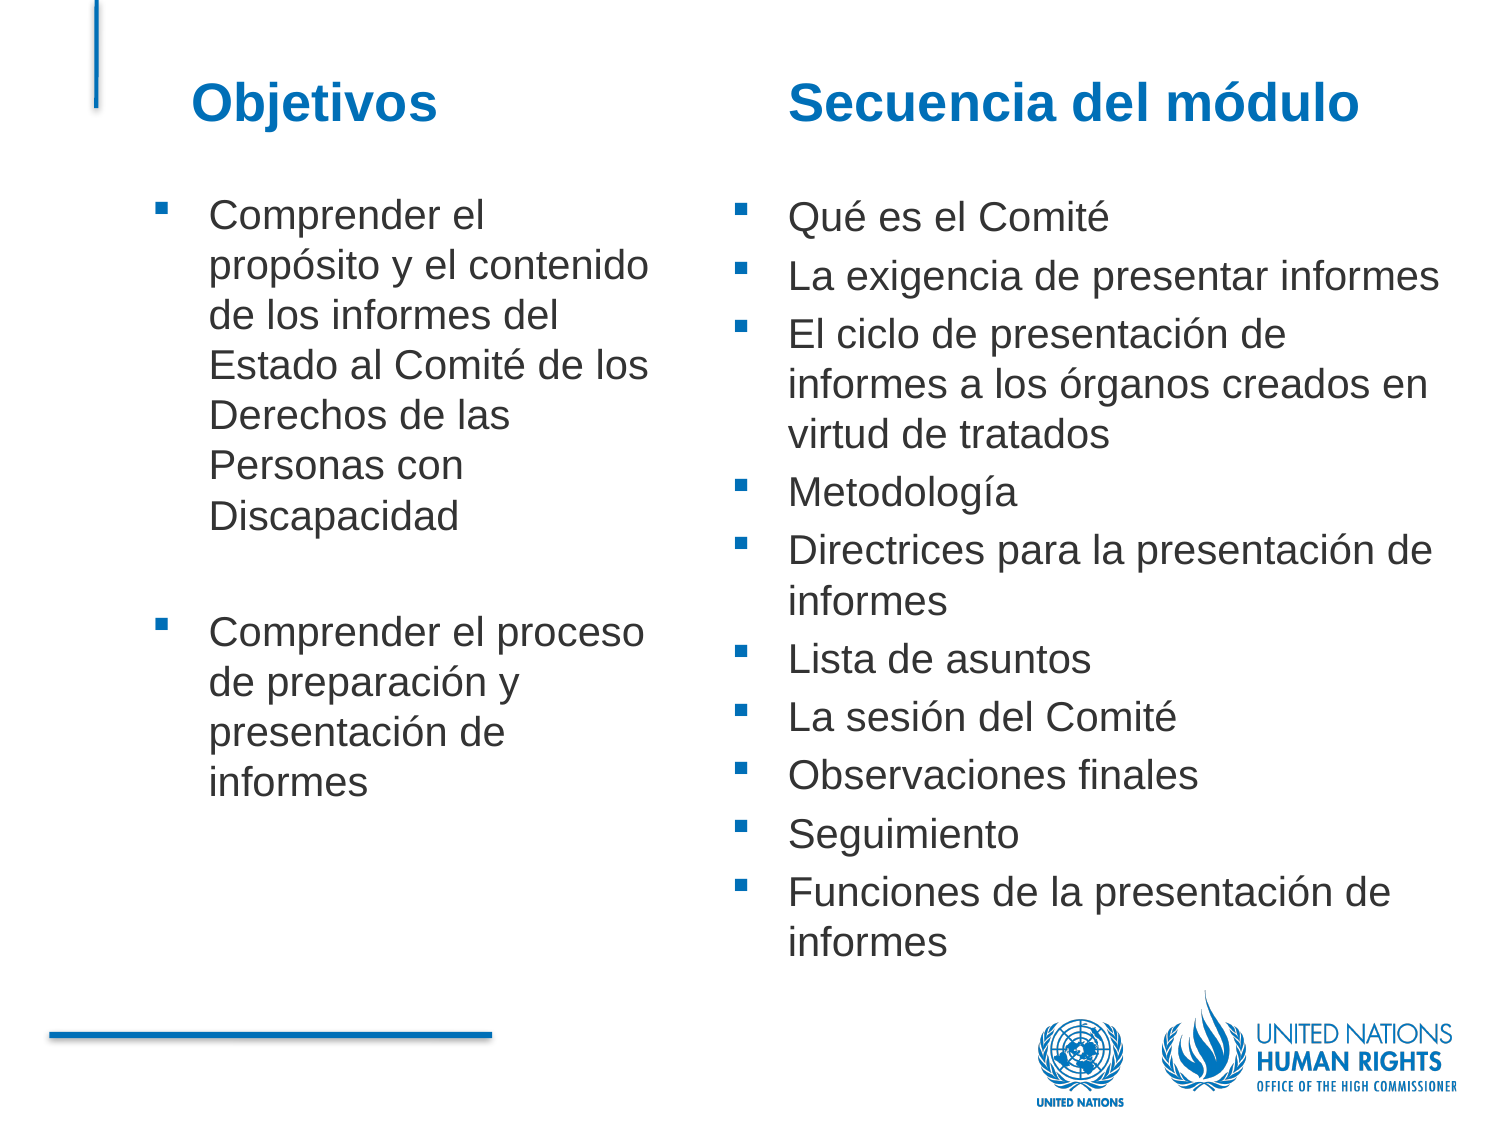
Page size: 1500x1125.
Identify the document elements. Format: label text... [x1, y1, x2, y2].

text_box Qué es el Comité La exigencia de presentar informes El ciclo de presentación de informes a los órganos creados en virtud de tratados Metodología Directrices para la presentación de informes Lista de asuntos La sesión del Comité Observaciones finales Seguimiento Funciones de la presentación de informes [716, 182, 1461, 1113]
text_box Secuencia del módulo [773, 60, 1377, 140]
text_box Objetivos [176, 60, 454, 140]
text_box Comprender el propósito y el contenido de los informes del Estado al Comité de los Derechos de las Personas con Discapacidad Comprender el proceso de preparación y presentación de informes [137, 180, 675, 883]
